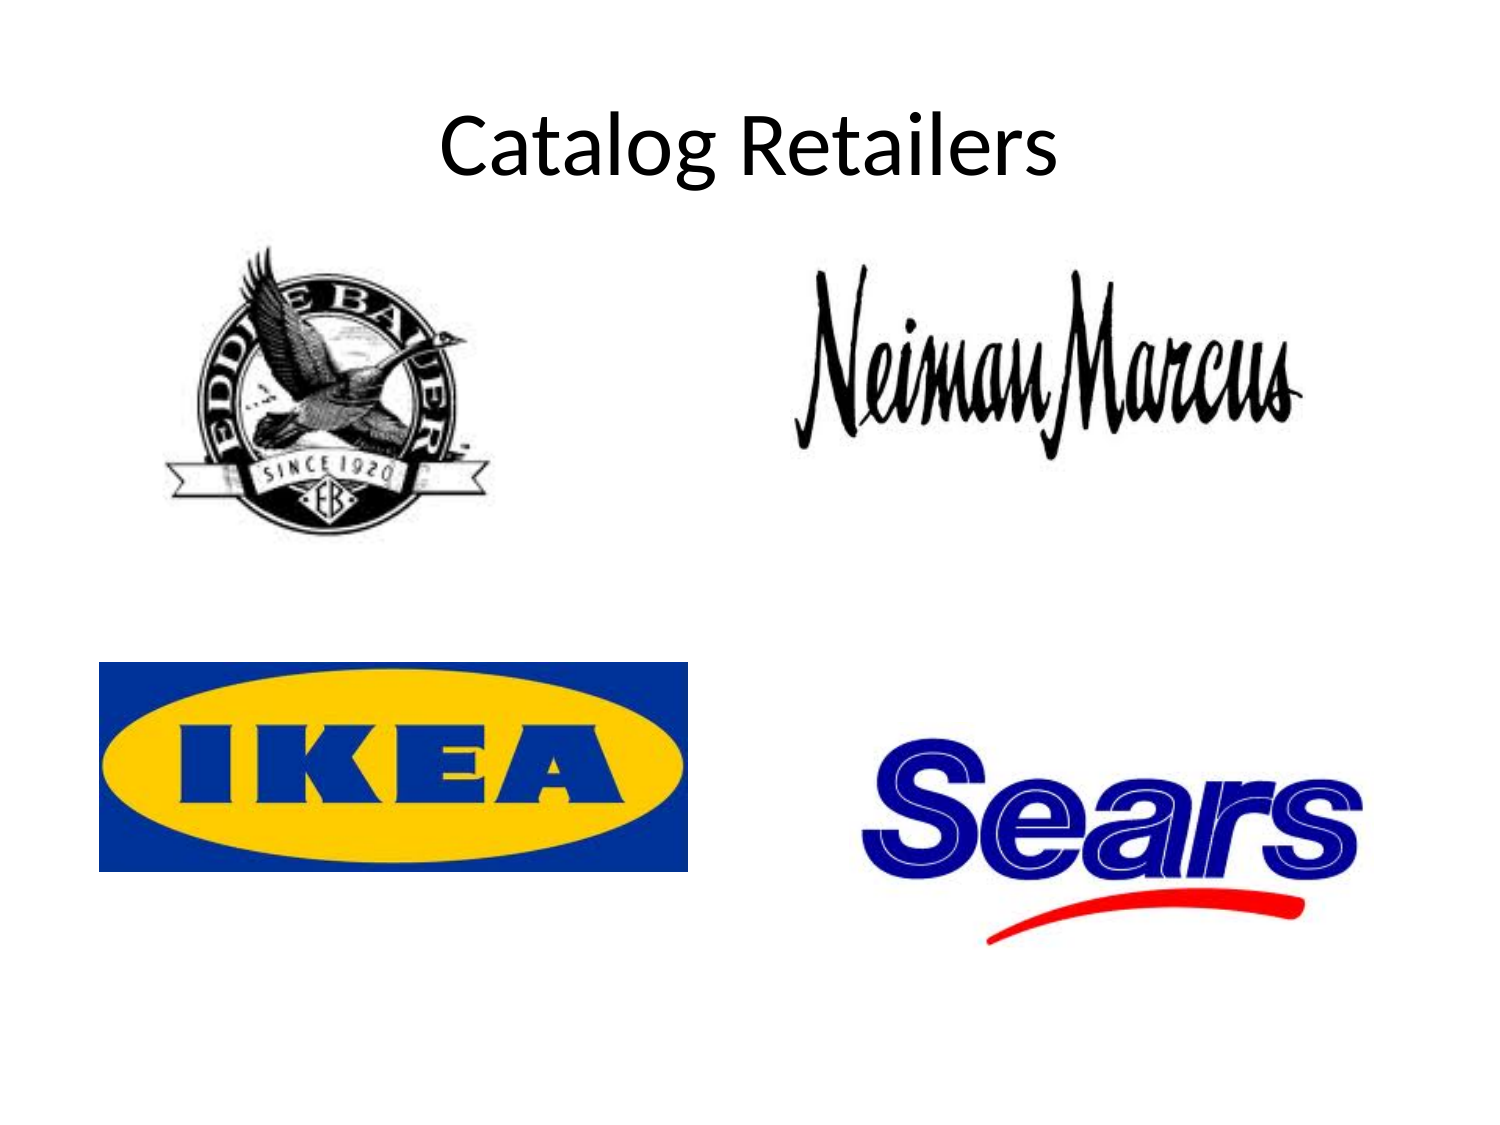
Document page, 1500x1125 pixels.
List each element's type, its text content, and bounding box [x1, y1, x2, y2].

picture [789, 245, 1306, 486]
picture [849, 722, 1374, 958]
picture [145, 212, 514, 581]
title Catalog Retailers [75, 45, 1425, 233]
picture [99, 662, 688, 873]
